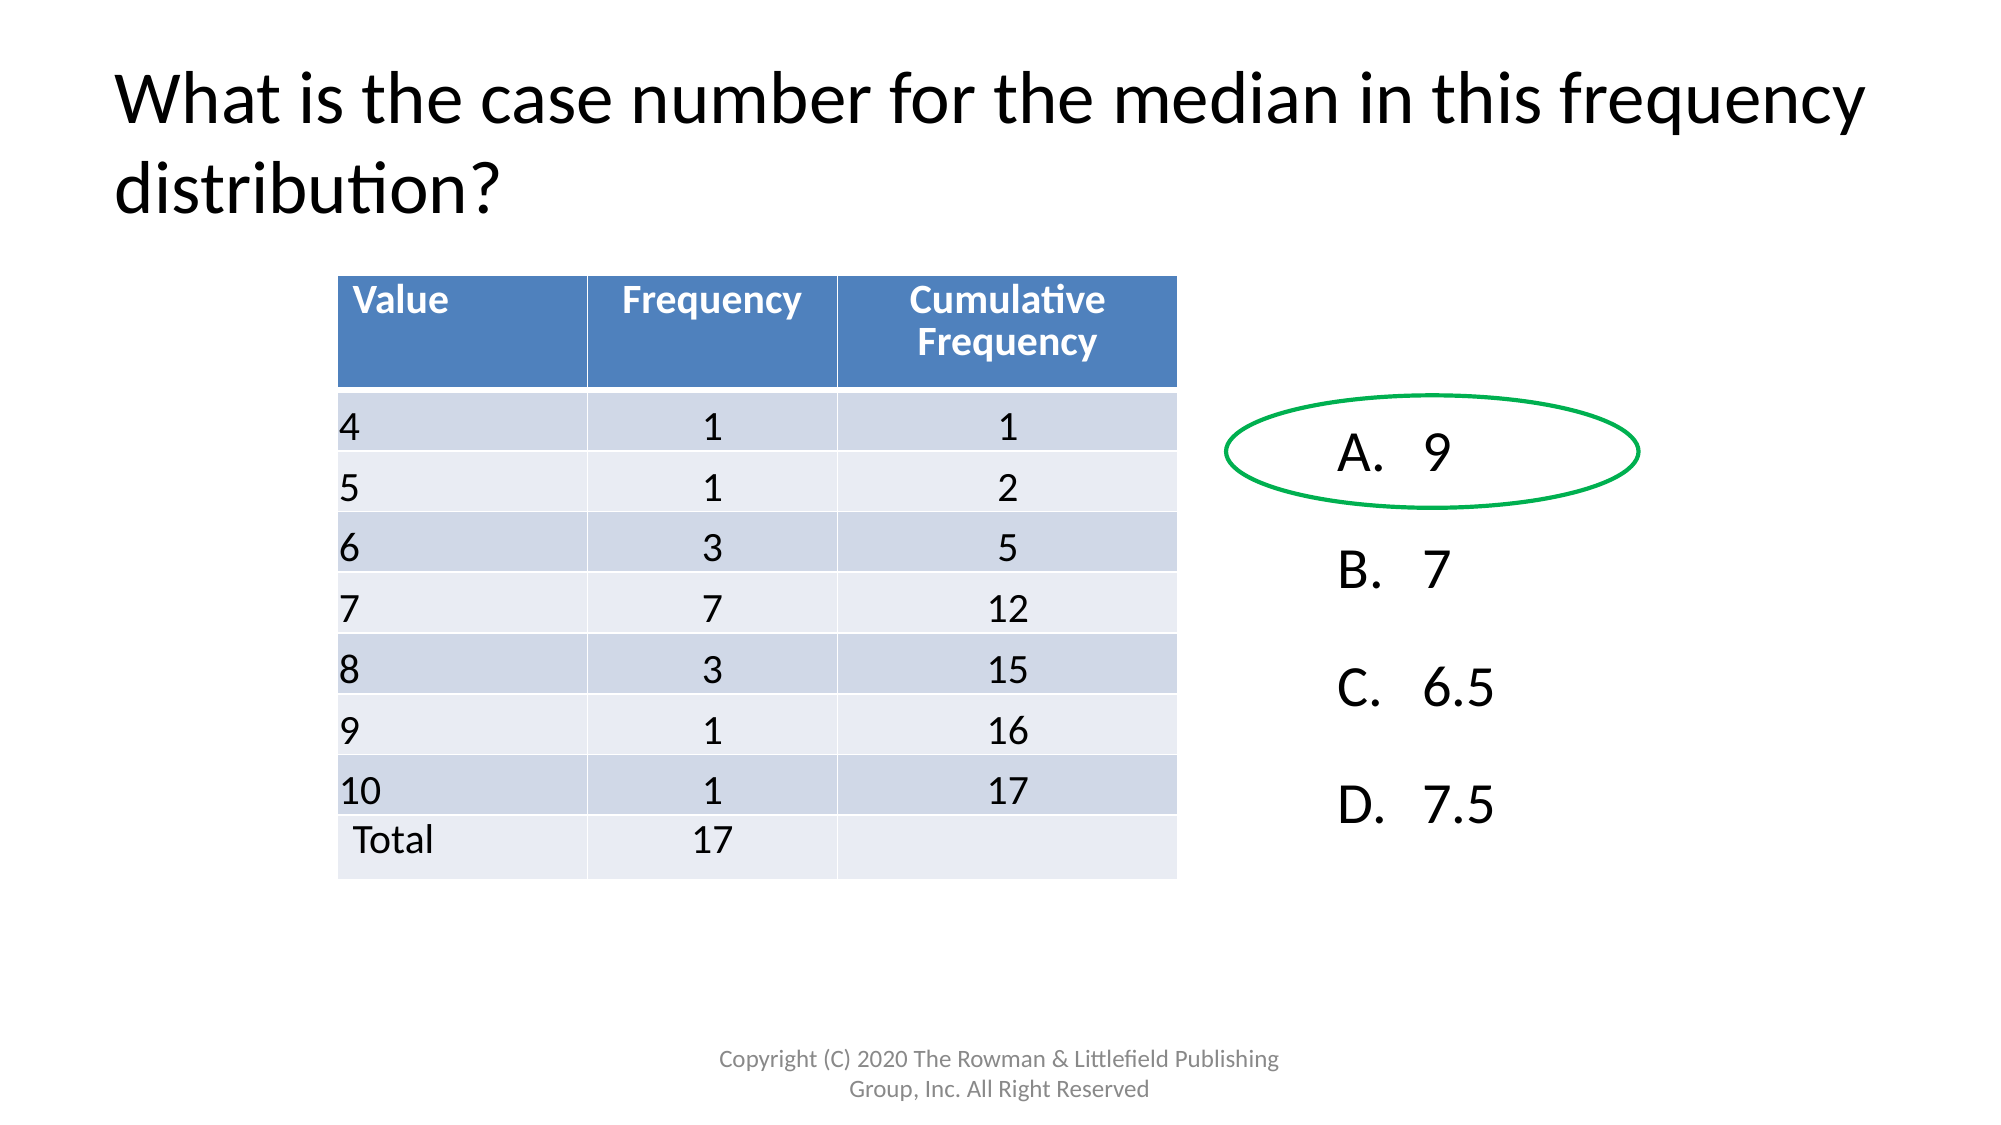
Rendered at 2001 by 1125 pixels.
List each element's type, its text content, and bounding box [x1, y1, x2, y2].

table_cell 1 [588, 695, 837, 754]
table_cell 7 [588, 573, 837, 632]
table_cell 17 [588, 816, 837, 879]
footer Copyright (C) 2020 The Rowman & Littlefield Publishing Group, Inc. All Right Reserved [683, 1042, 1317, 1103]
title What is the case number for the median in this frequency distribution? [99, 45, 1900, 233]
table_cell Total [338, 816, 587, 879]
table_cell 8 [338, 634, 587, 693]
table_cell 16 [838, 695, 1177, 754]
table_cell 1 [588, 755, 837, 814]
table_header Value [338, 276, 587, 387]
table_cell 5 [338, 452, 587, 511]
table_cell 2 [838, 452, 1177, 511]
list 9 7 6.5 7.5 [1257, 461, 1639, 780]
table_cell [838, 816, 1177, 879]
table_cell 1 [588, 393, 837, 450]
text_box [1223, 393, 1641, 510]
table_header Frequency [588, 276, 837, 387]
table_cell 3 [588, 512, 837, 571]
table_cell 4 [338, 393, 587, 450]
table_cell 12 [838, 573, 1177, 632]
list 9 7 6.5 7.5 [1257, 395, 1368, 419]
table_cell 5 [838, 512, 1177, 571]
table_cell 3 [588, 634, 837, 693]
table_cell 17 [838, 755, 1177, 814]
table_cell 9 [338, 695, 587, 754]
table_cell 6 [338, 512, 587, 571]
table_header Cumulative Frequency [838, 276, 1177, 387]
table_cell 15 [838, 634, 1177, 693]
table_cell 10 [338, 755, 587, 814]
table_cell 7 [338, 573, 587, 632]
table_cell 1 [838, 393, 1177, 450]
table_cell 1 [588, 452, 837, 511]
list 9 7 6.5 7.5 [1497, 395, 1639, 442]
